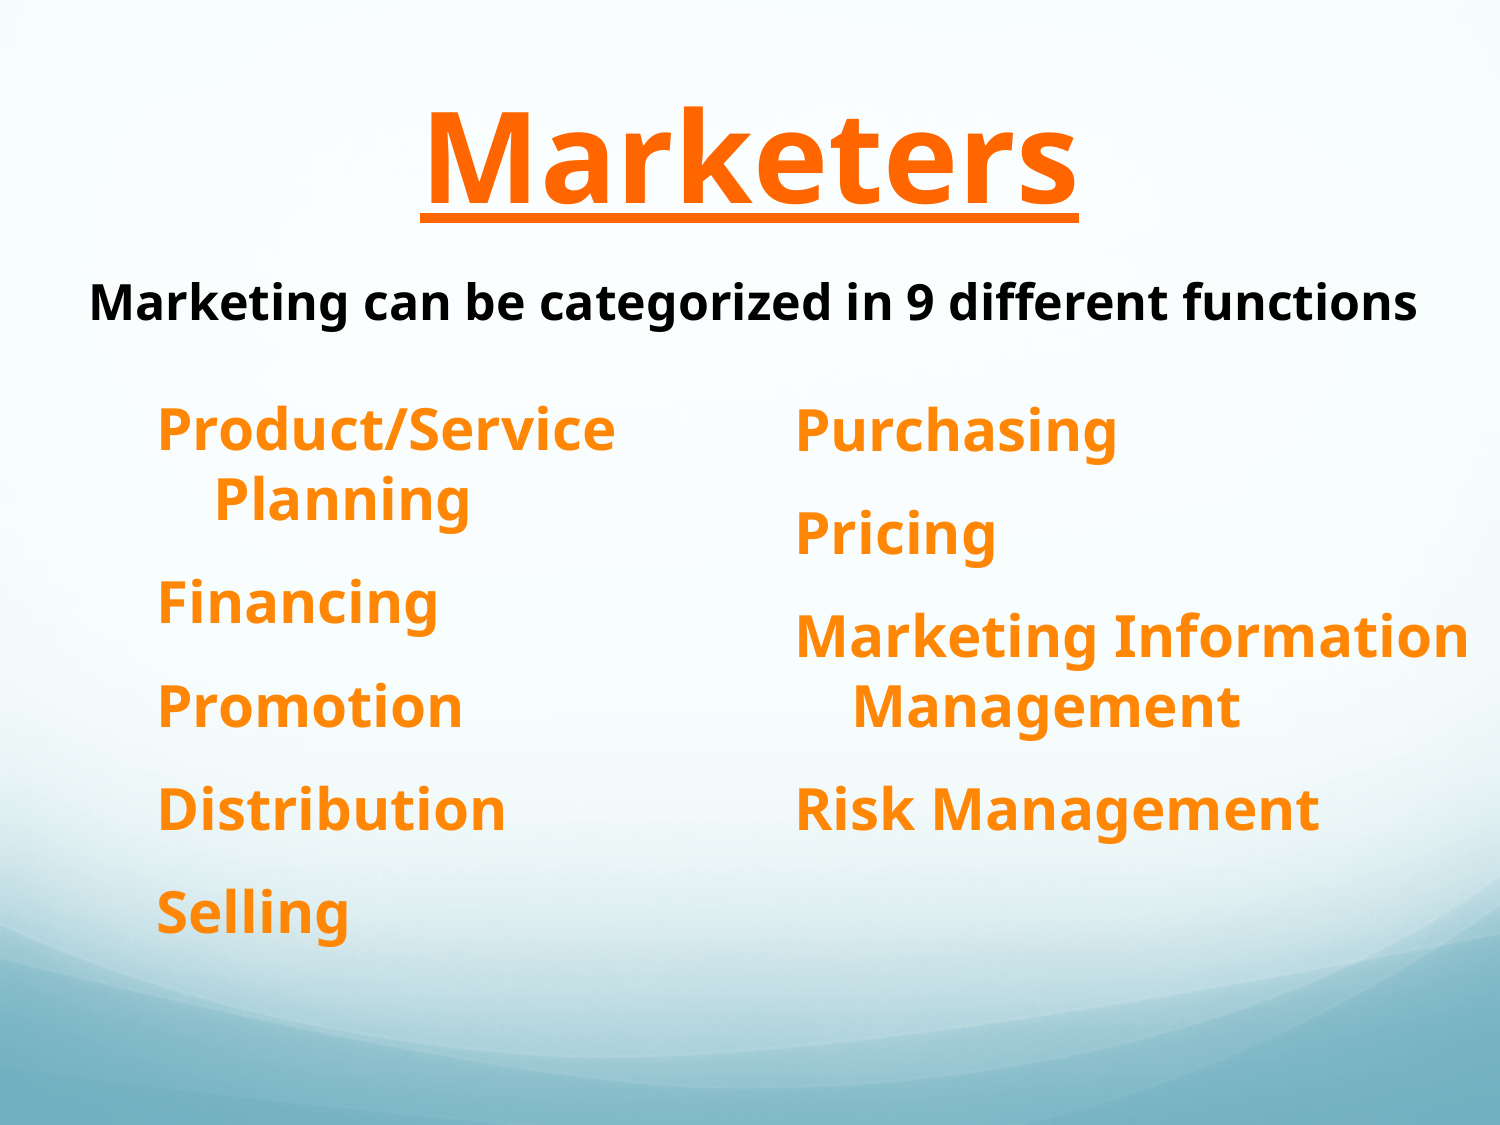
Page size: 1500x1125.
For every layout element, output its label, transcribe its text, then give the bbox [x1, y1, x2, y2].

list Purchasing Pricing Marketing Information Management Risk Management [779, 385, 1500, 975]
list Product/Service Planning Financing Promotion Distribution Selling [141, 385, 779, 975]
list Marketing can be categorized in 9 different functions [48, 238, 1446, 362]
title Marketers [90, 17, 1410, 237]
